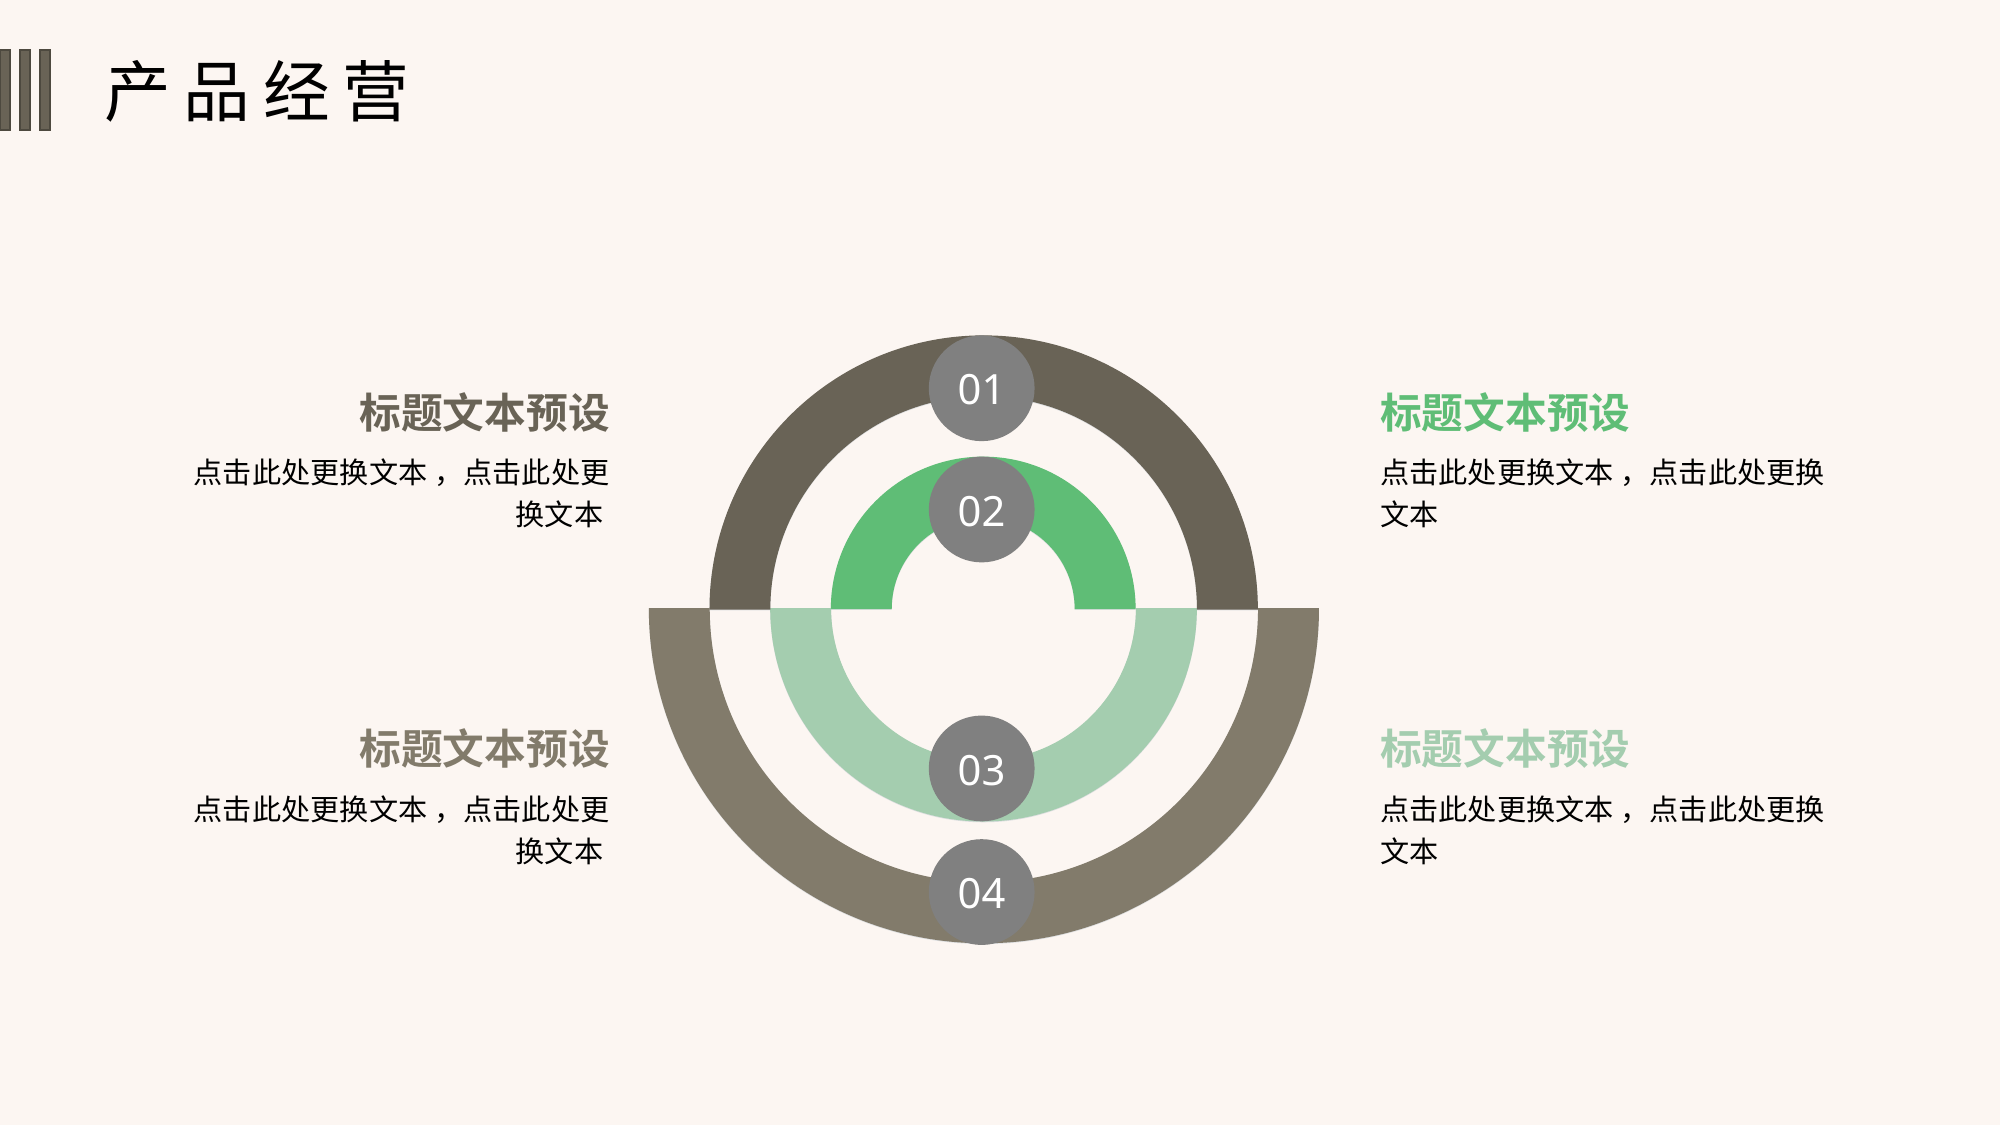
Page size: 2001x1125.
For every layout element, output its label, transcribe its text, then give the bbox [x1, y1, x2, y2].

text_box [172, 335, 1831, 945]
text_box 产品经营 [90, 41, 530, 137]
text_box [0, 49, 50, 131]
